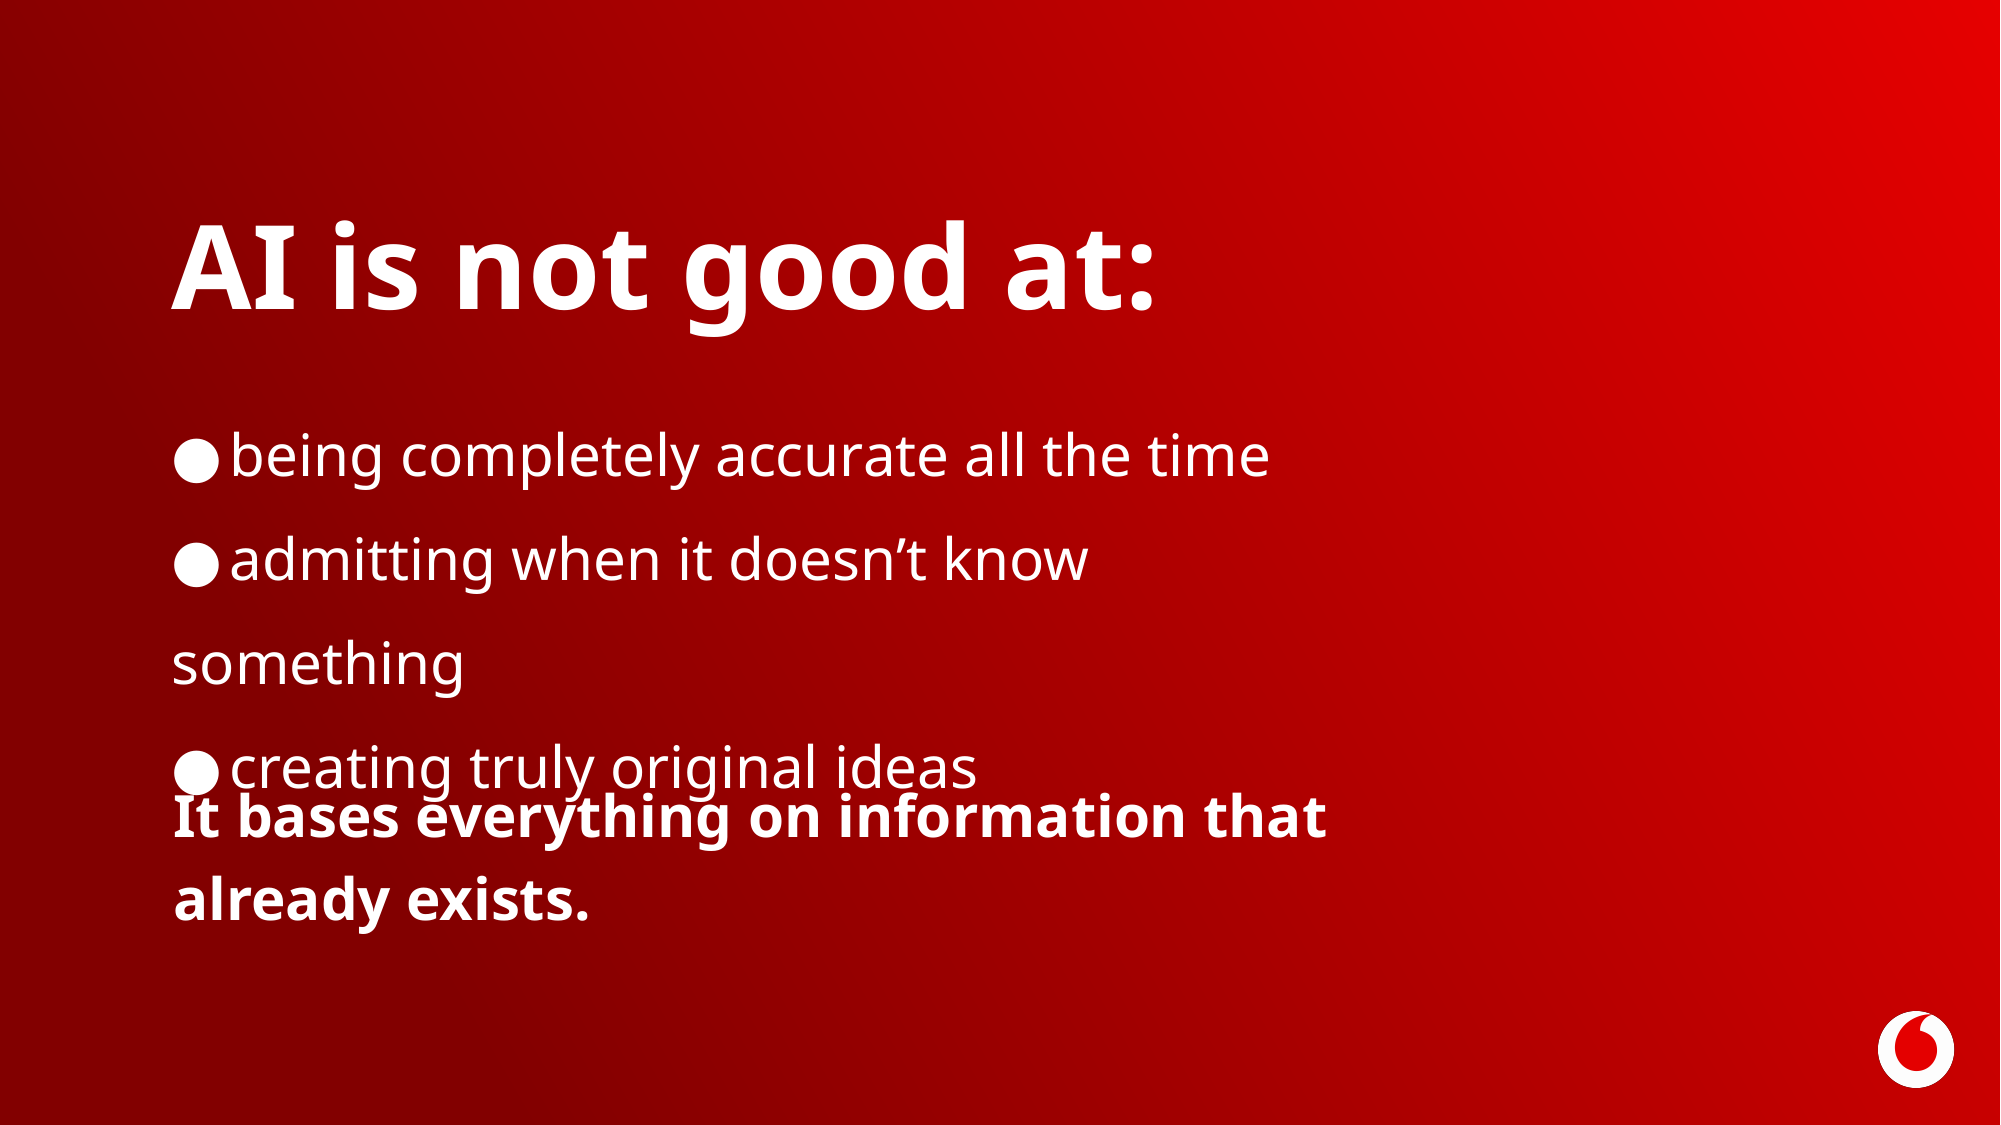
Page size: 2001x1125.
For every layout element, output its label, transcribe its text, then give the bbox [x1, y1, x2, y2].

text_box AI is not good at: [171, 249, 1761, 334]
text_box ● being completely accurate all the time ● admitting when it doesn’t know something ● creating truly original ideas [171, 383, 1349, 741]
picture [1874, 1007, 1963, 1092]
text_box It bases everything on information that already exists. [173, 765, 1541, 961]
